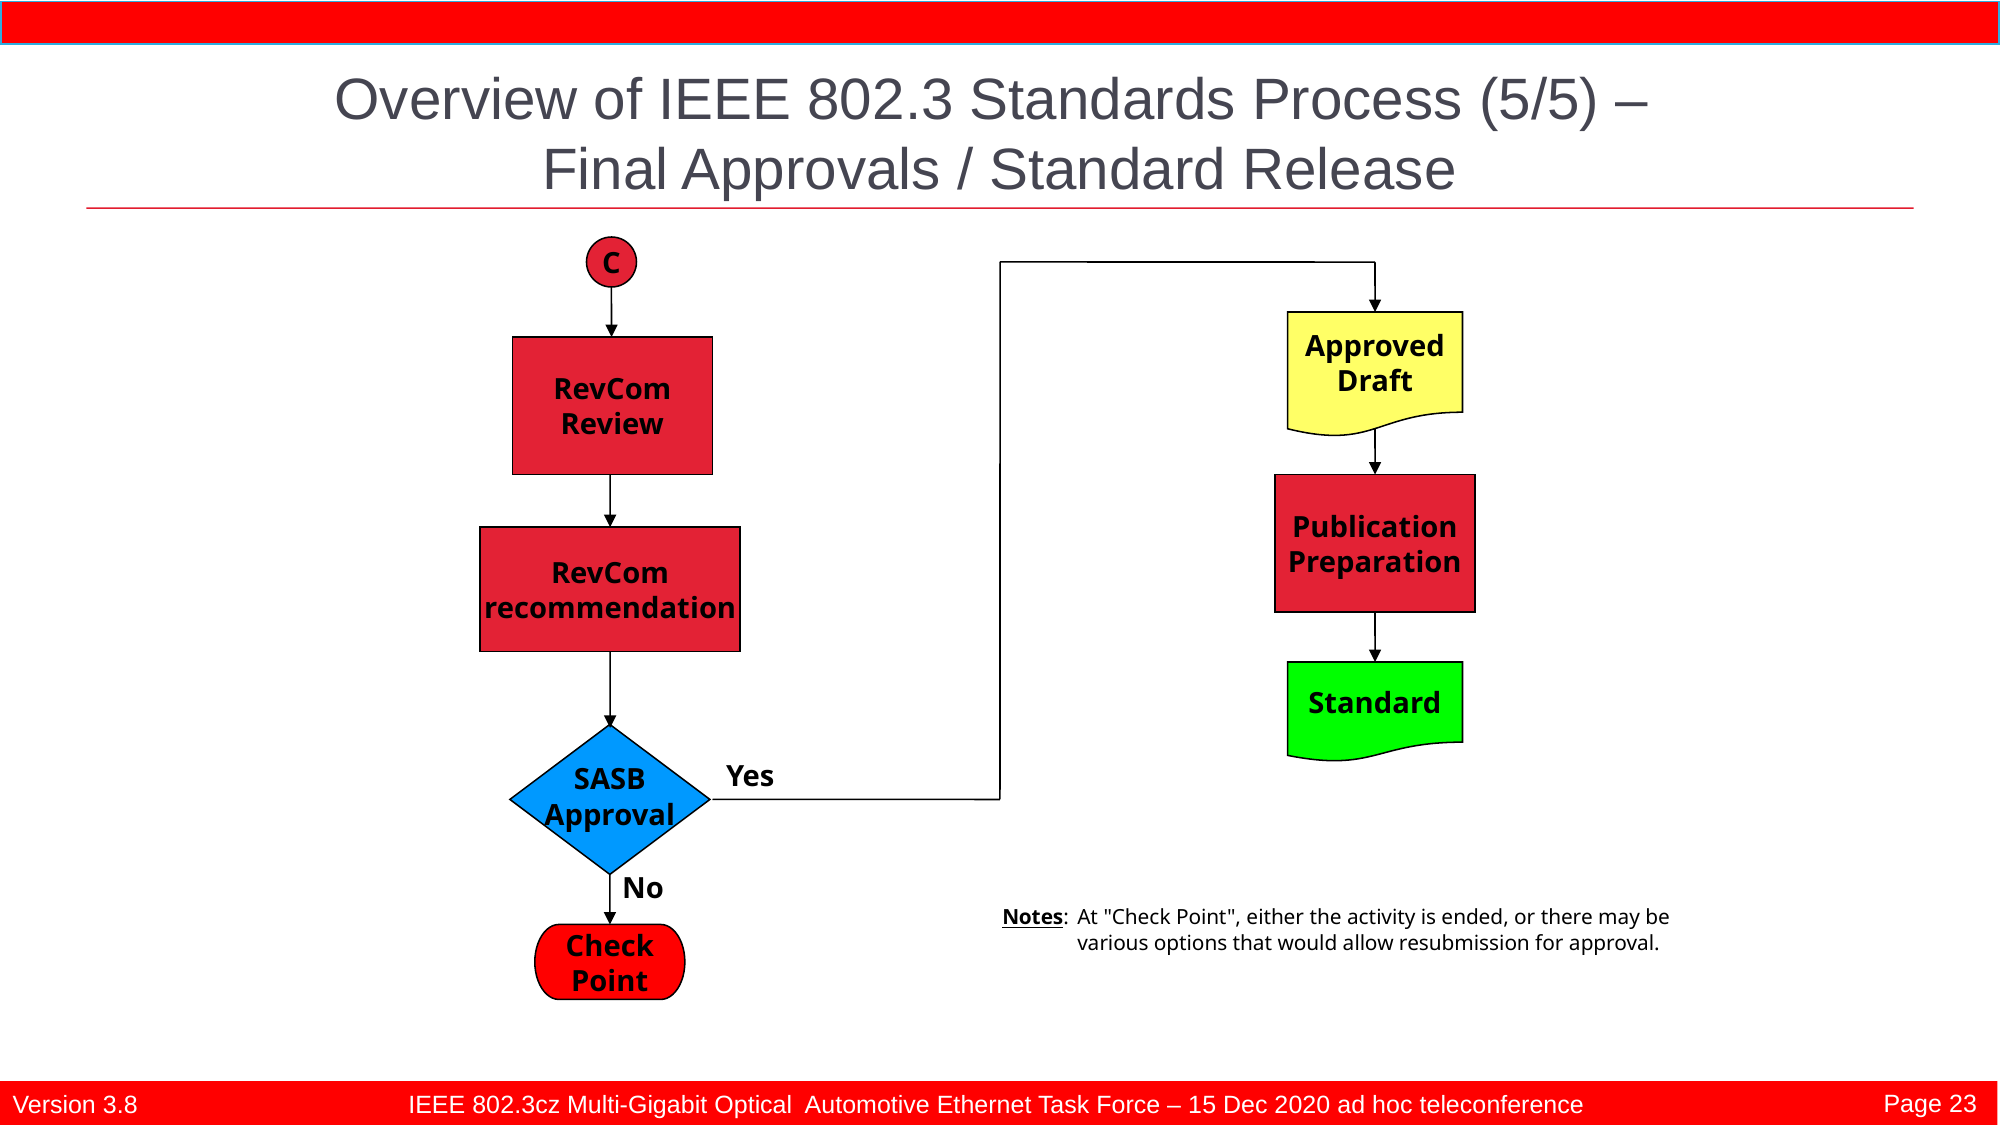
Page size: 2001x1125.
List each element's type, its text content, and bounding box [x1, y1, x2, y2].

text_box RevCom Review [512, 336, 713, 475]
title Overview of IEEE 802.3 Standards Process (5/5) – Final Approvals / Standard Release [99, 66, 1901, 197]
text_box Publication Preparation [1275, 474, 1476, 612]
text_box Approved Draft [1287, 311, 1463, 436]
text_box SASB Approval [509, 725, 710, 873]
text_box C [586, 236, 637, 287]
text_box No [607, 861, 679, 912]
text_box [1368, 261, 1382, 312]
text_box [603, 652, 617, 728]
text_box RevCom recommendation [480, 527, 741, 652]
text_box [1368, 429, 1382, 474]
text_box [603, 475, 617, 527]
text_box Notes: At "Check Point", either the activity is ended, or there may be various options that would allow resubmission for approval. [987, 896, 1700, 962]
text_box [1368, 611, 1382, 662]
text_box [605, 286, 618, 337]
text_box Check Point [534, 924, 685, 1000]
text_box [603, 912, 617, 924]
text_box Standard [1287, 662, 1463, 761]
text_box Yes [711, 749, 790, 800]
